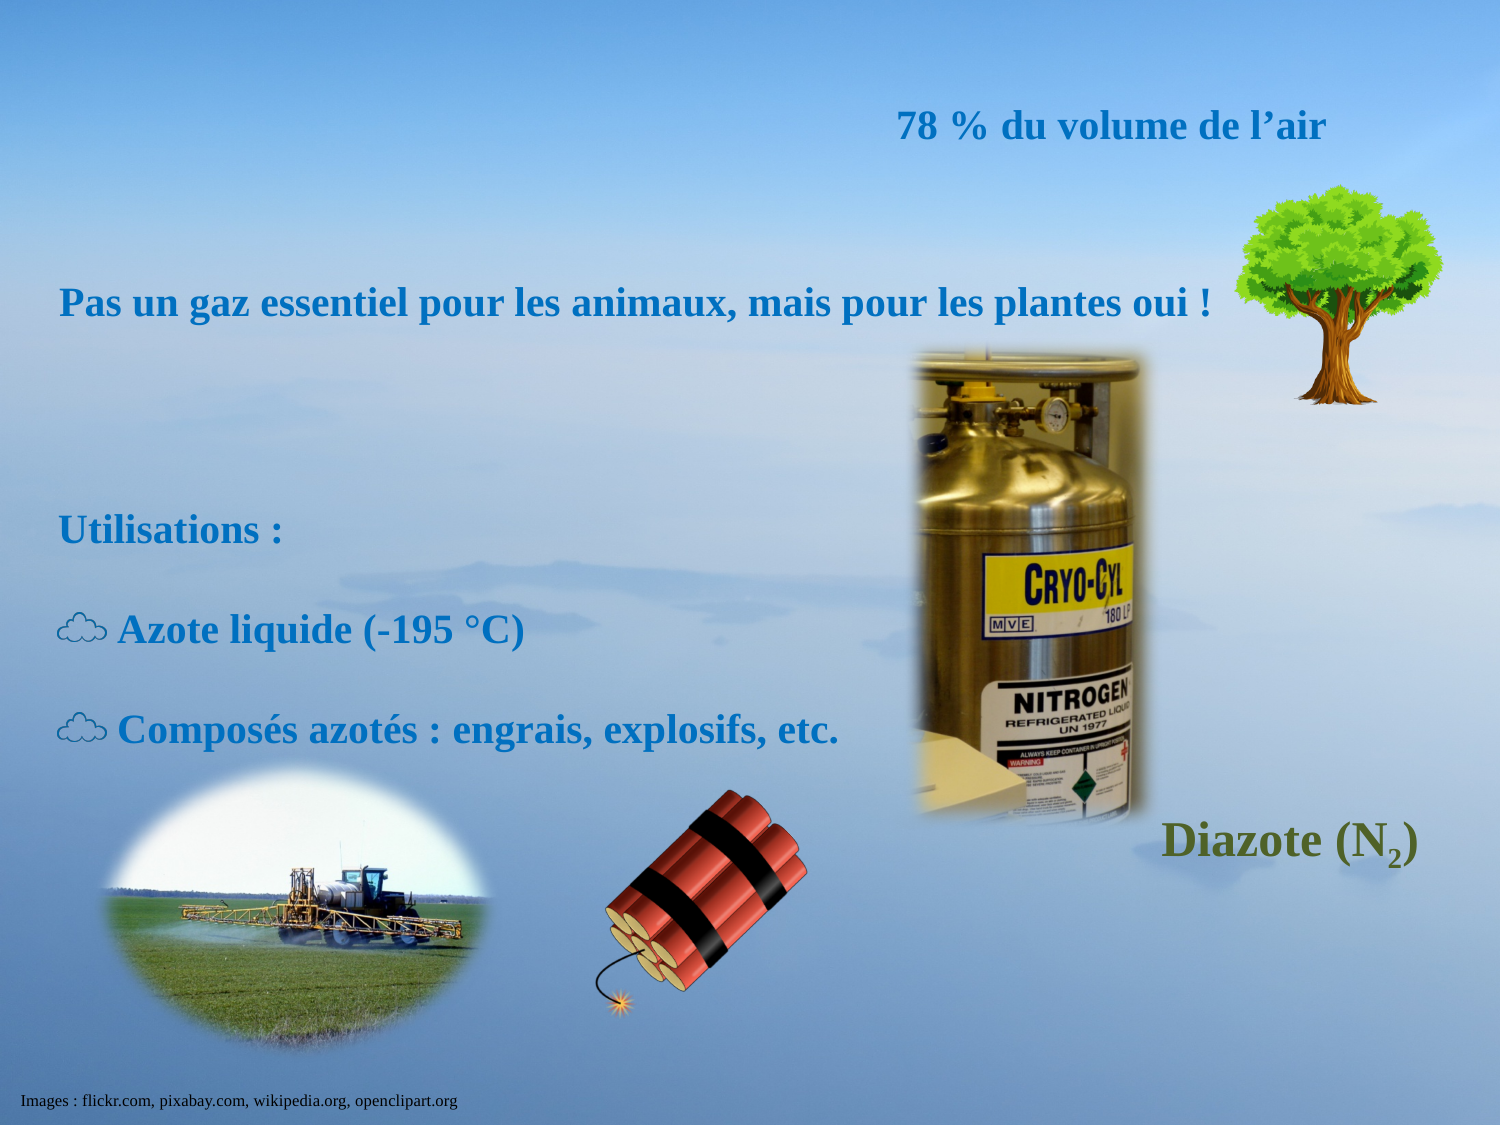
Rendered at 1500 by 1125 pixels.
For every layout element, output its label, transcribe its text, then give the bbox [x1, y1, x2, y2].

text_box Utilisations : Azote liquide (-195 °C) Composés azotés : engrais, explosifs, etc. [52, 444, 846, 760]
text_box Pas un gaz essentiel pour les animaux, mais pour les plantes oui ! [44, 267, 1228, 332]
text_box 78 % du volume de l’air [881, 90, 1342, 155]
picture [0, 0, 1500, 1125]
text_box Images : flickr.com, pixabay.com, wikipedia.org, openclipart.org [5, 1082, 474, 1117]
text_box Diazote (N2) [1146, 798, 1434, 882]
